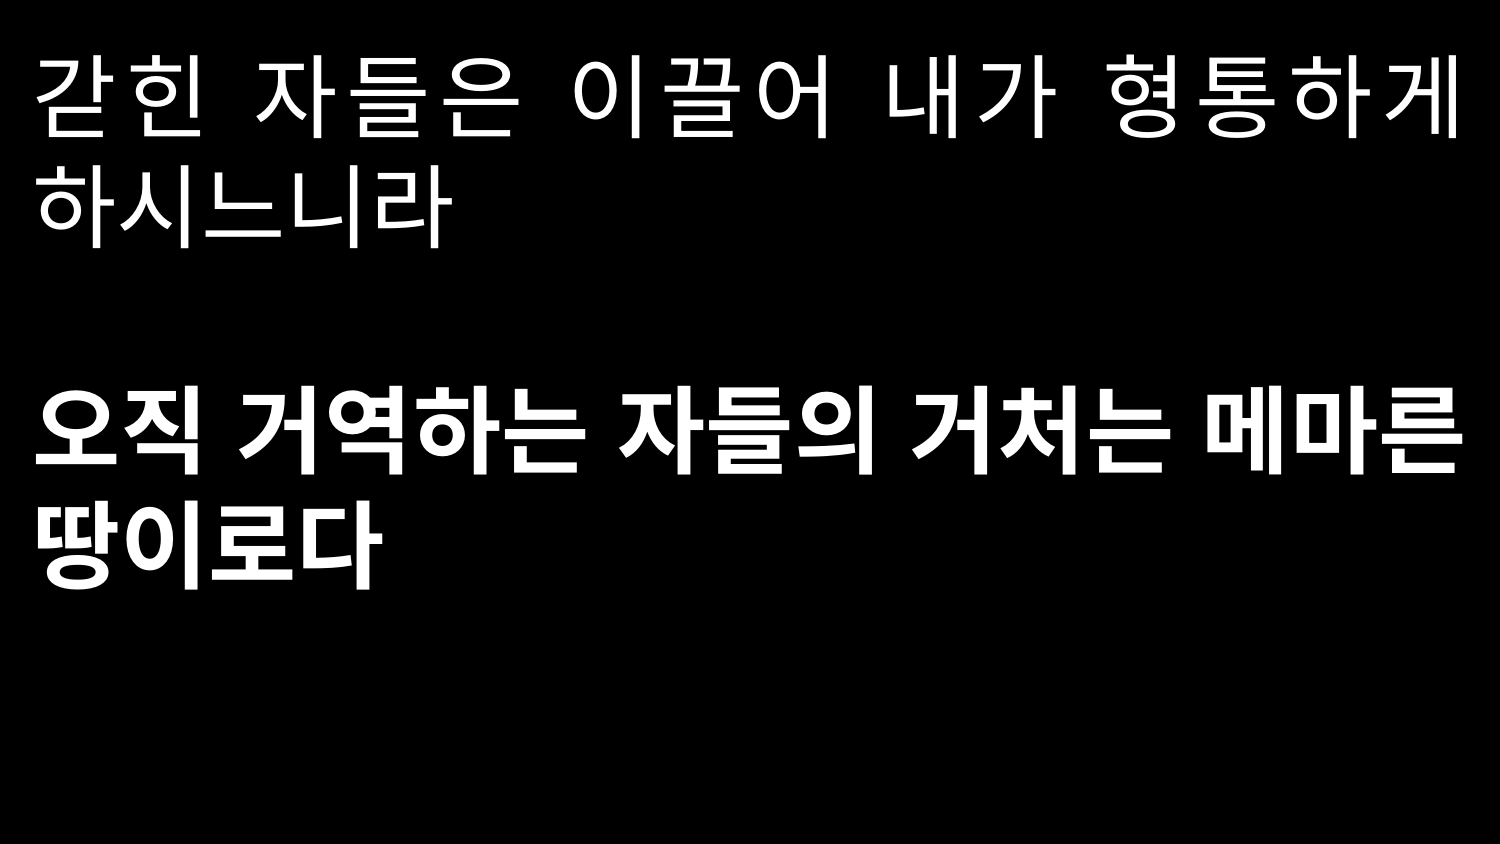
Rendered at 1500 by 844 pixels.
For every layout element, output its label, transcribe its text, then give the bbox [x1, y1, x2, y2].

text_box 갇힌 자들은 이끌어 내가 형통하게 하시느니라 [17, 32, 1483, 267]
text_box 오직 거역하는 자들의 거처는 메마른 땅이로다 [17, 362, 1483, 608]
